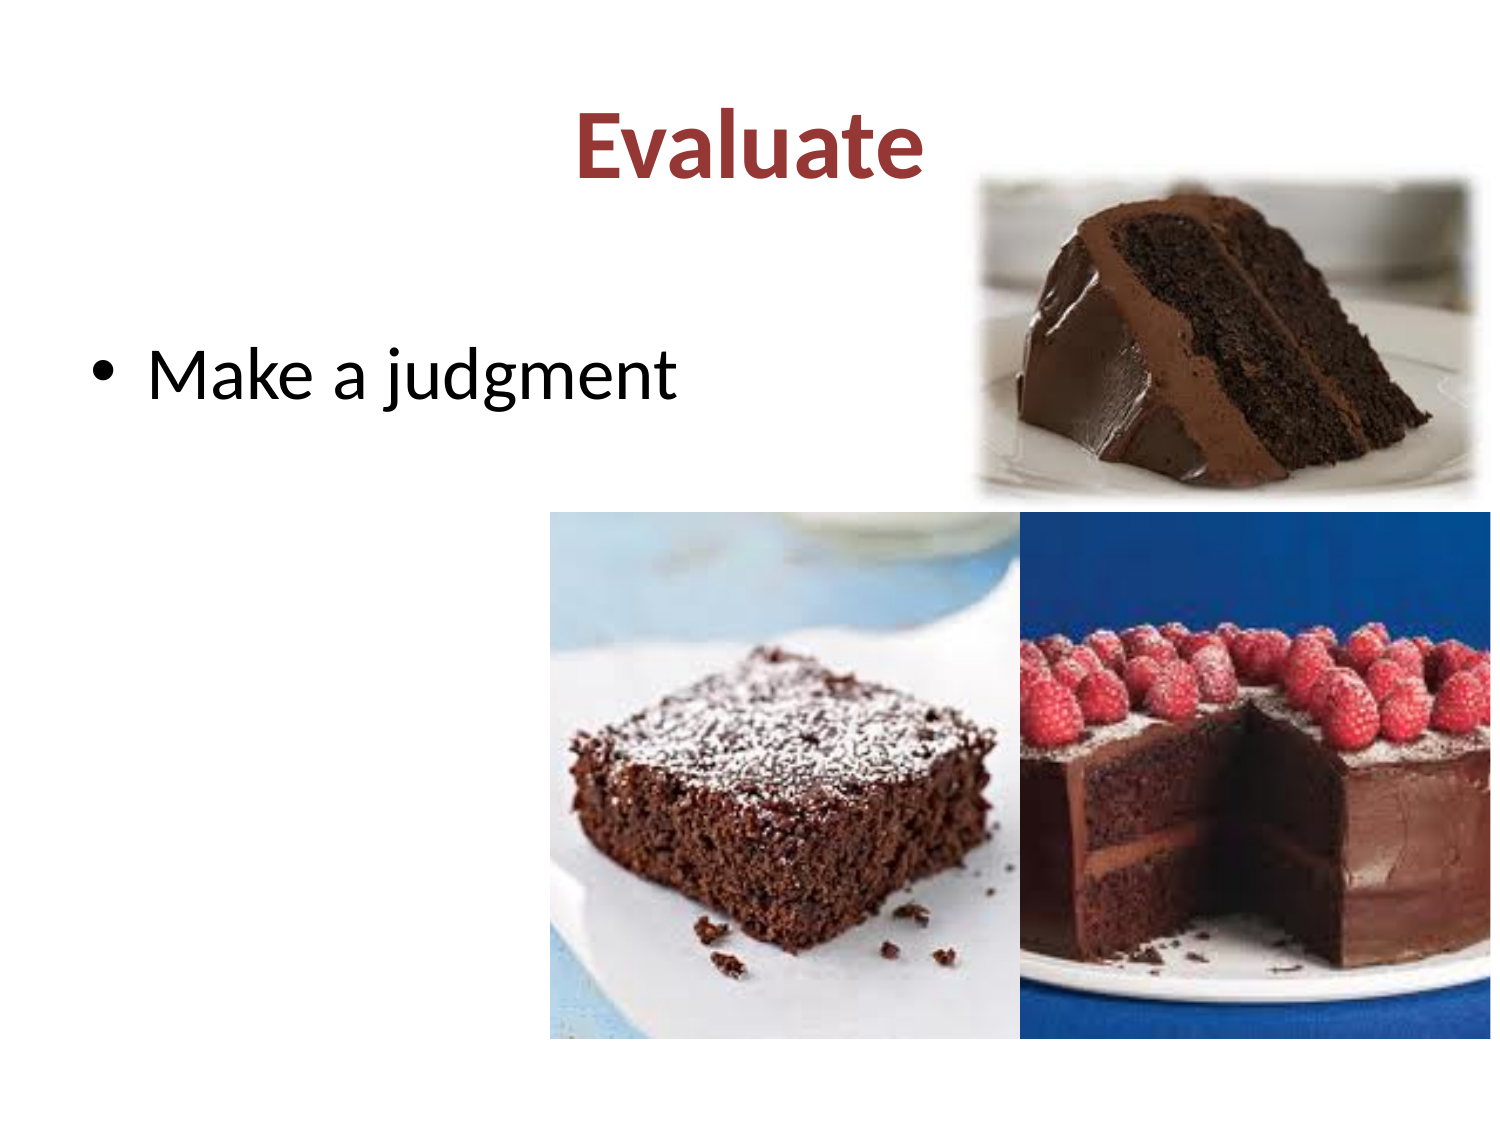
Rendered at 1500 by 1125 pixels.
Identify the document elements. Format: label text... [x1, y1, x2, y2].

picture [549, 164, 1491, 1040]
list Make a judgment [75, 317, 831, 1007]
title Evaluate [75, 45, 1425, 233]
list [1019, 511, 1491, 1040]
